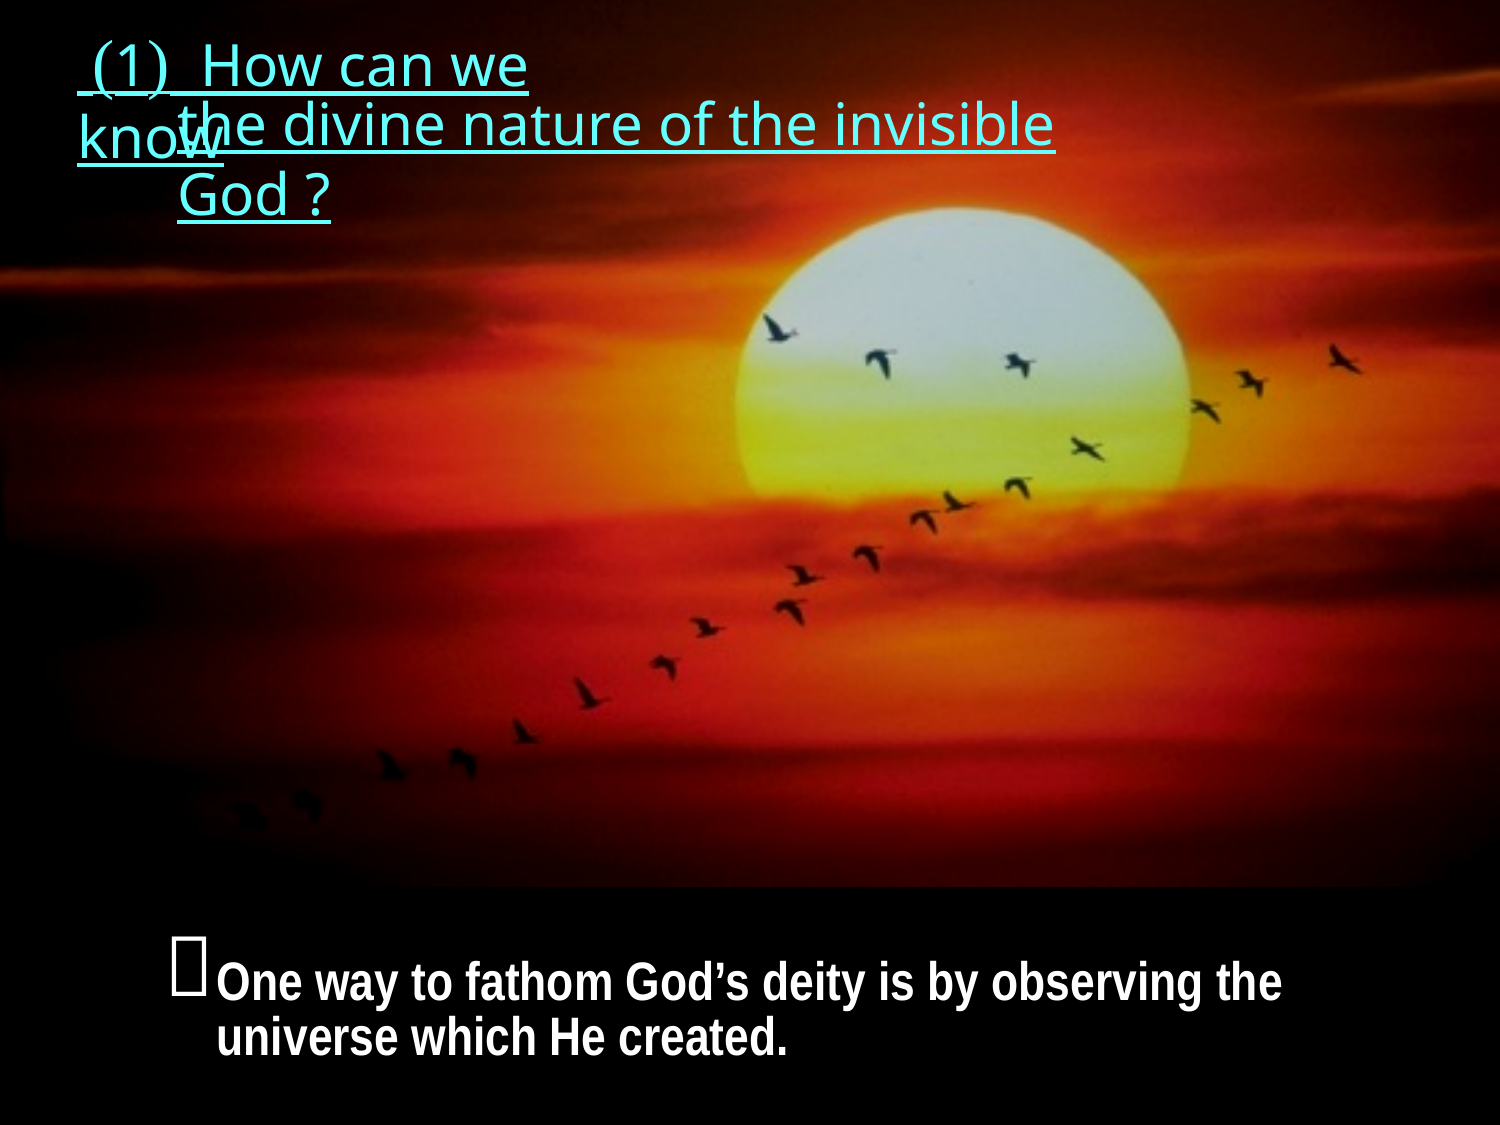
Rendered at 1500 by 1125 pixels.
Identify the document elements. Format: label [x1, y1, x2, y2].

text_box [62, 12, 1122, 166]
text_box [149, 948, 1463, 1076]
text_box [0, 894, 1500, 1125]
picture [0, 0, 1500, 888]
